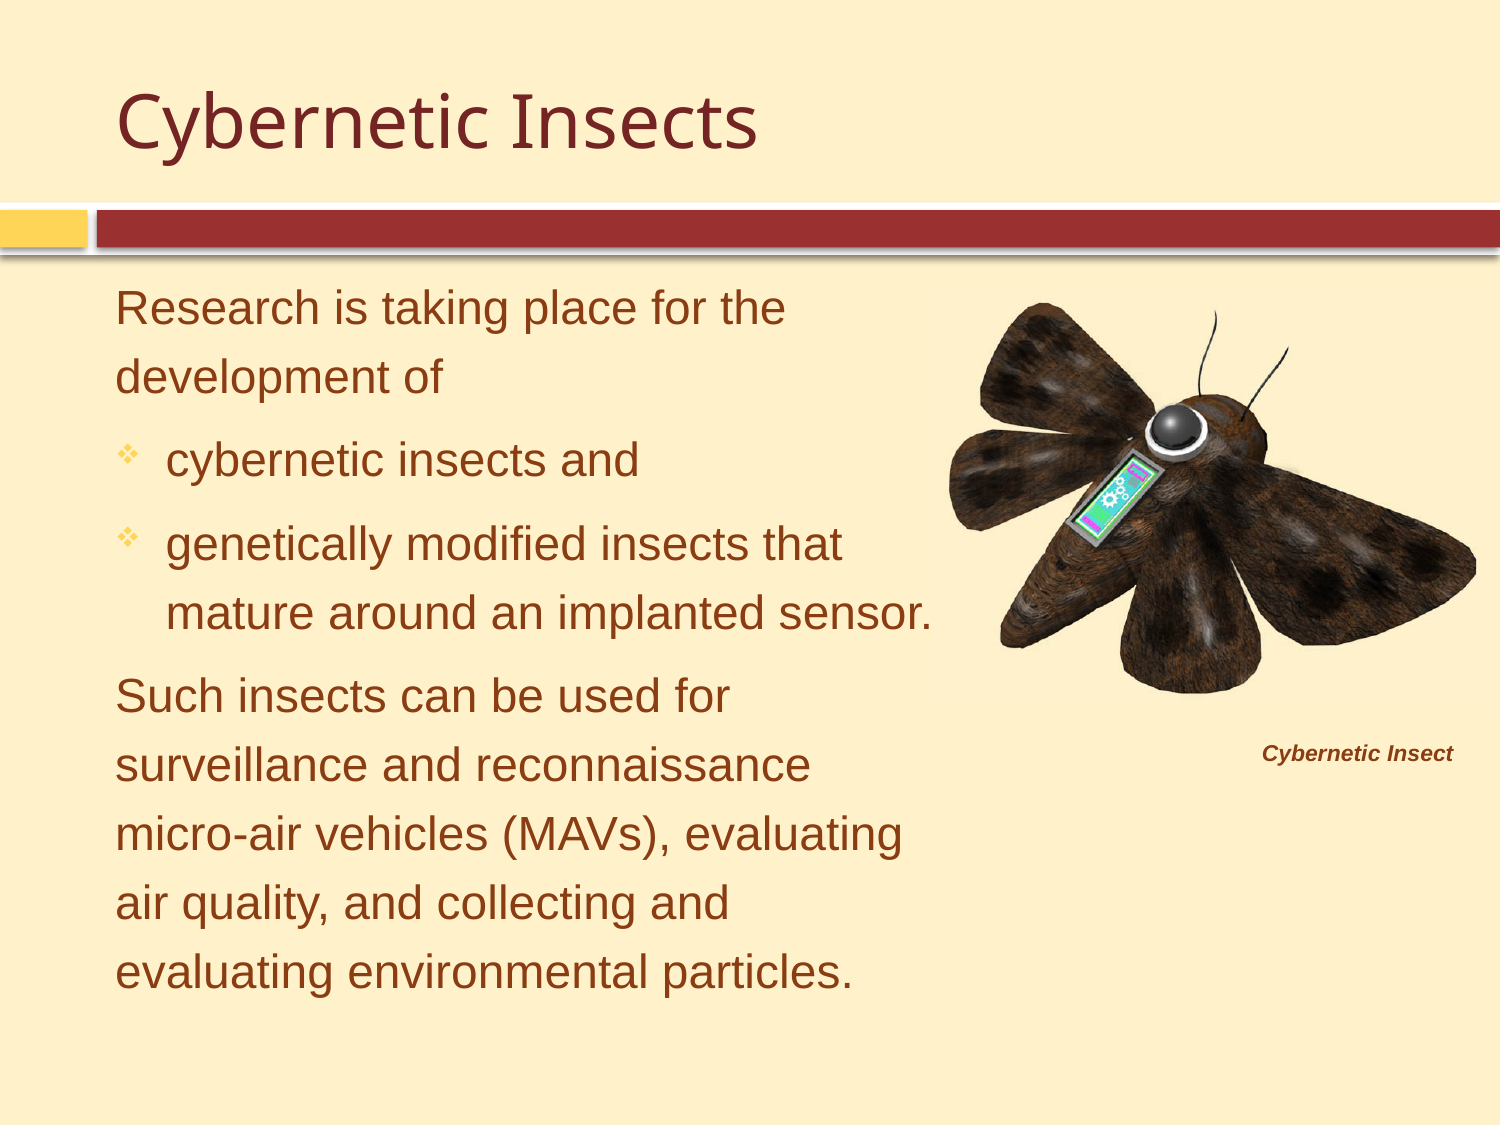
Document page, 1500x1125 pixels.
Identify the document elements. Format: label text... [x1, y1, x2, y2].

text_box Cybernetic Insect [935, 731, 1475, 774]
title Cybernetic Insects [100, 37, 1438, 200]
list Research is taking place for the development of cybernetic insects and genetically modified insects that mature around an implanted sensor. Such insects can be used for surveillance and reconnaissance micro-air vehicles (MAVs), evaluating air quality, and collecting and evaluating environmental particles. [100, 257, 955, 1065]
picture [932, 279, 1495, 712]
